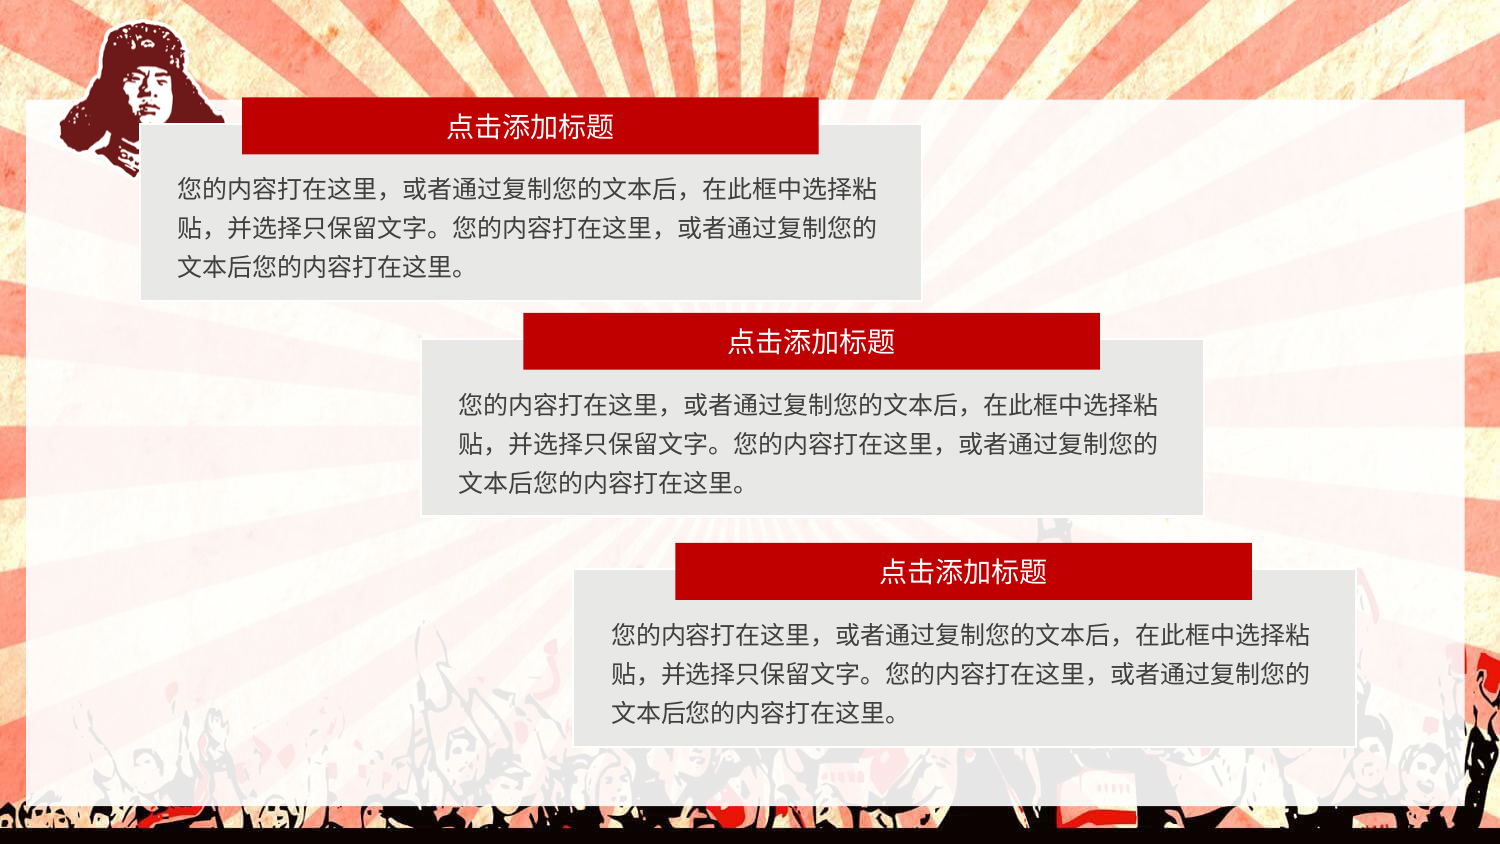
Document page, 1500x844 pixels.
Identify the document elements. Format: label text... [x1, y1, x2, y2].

text_box [139, 123, 923, 302]
text_box 您的内容打在这里，或者通过复制您的文本后，在此框中选择粘贴，并选择只保留文字。您的内容打在这里，或者通过复制您的文本后您的内容打在这里。 [166, 159, 911, 288]
text_box 点击添加标题 [674, 542, 1253, 601]
text_box 您的内容打在这里，或者通过复制您的文本后，在此框中选择粘贴，并选择只保留文字。您的内容打在这里，或者通过复制您的文本后您的内容打在这里。 [599, 604, 1344, 733]
text_box [420, 338, 1205, 518]
picture [0, 0, 1500, 844]
text_box 您的内容打在这里，或者通过复制您的文本后，在此框中选择粘贴，并选择只保留文字。您的内容打在这里，或者通过复制您的文本后您的内容打在这里。 [447, 374, 1192, 503]
text_box 点击添加标题 [522, 312, 1101, 371]
text_box [572, 568, 1357, 748]
text_box 点击添加标题 [241, 96, 820, 155]
